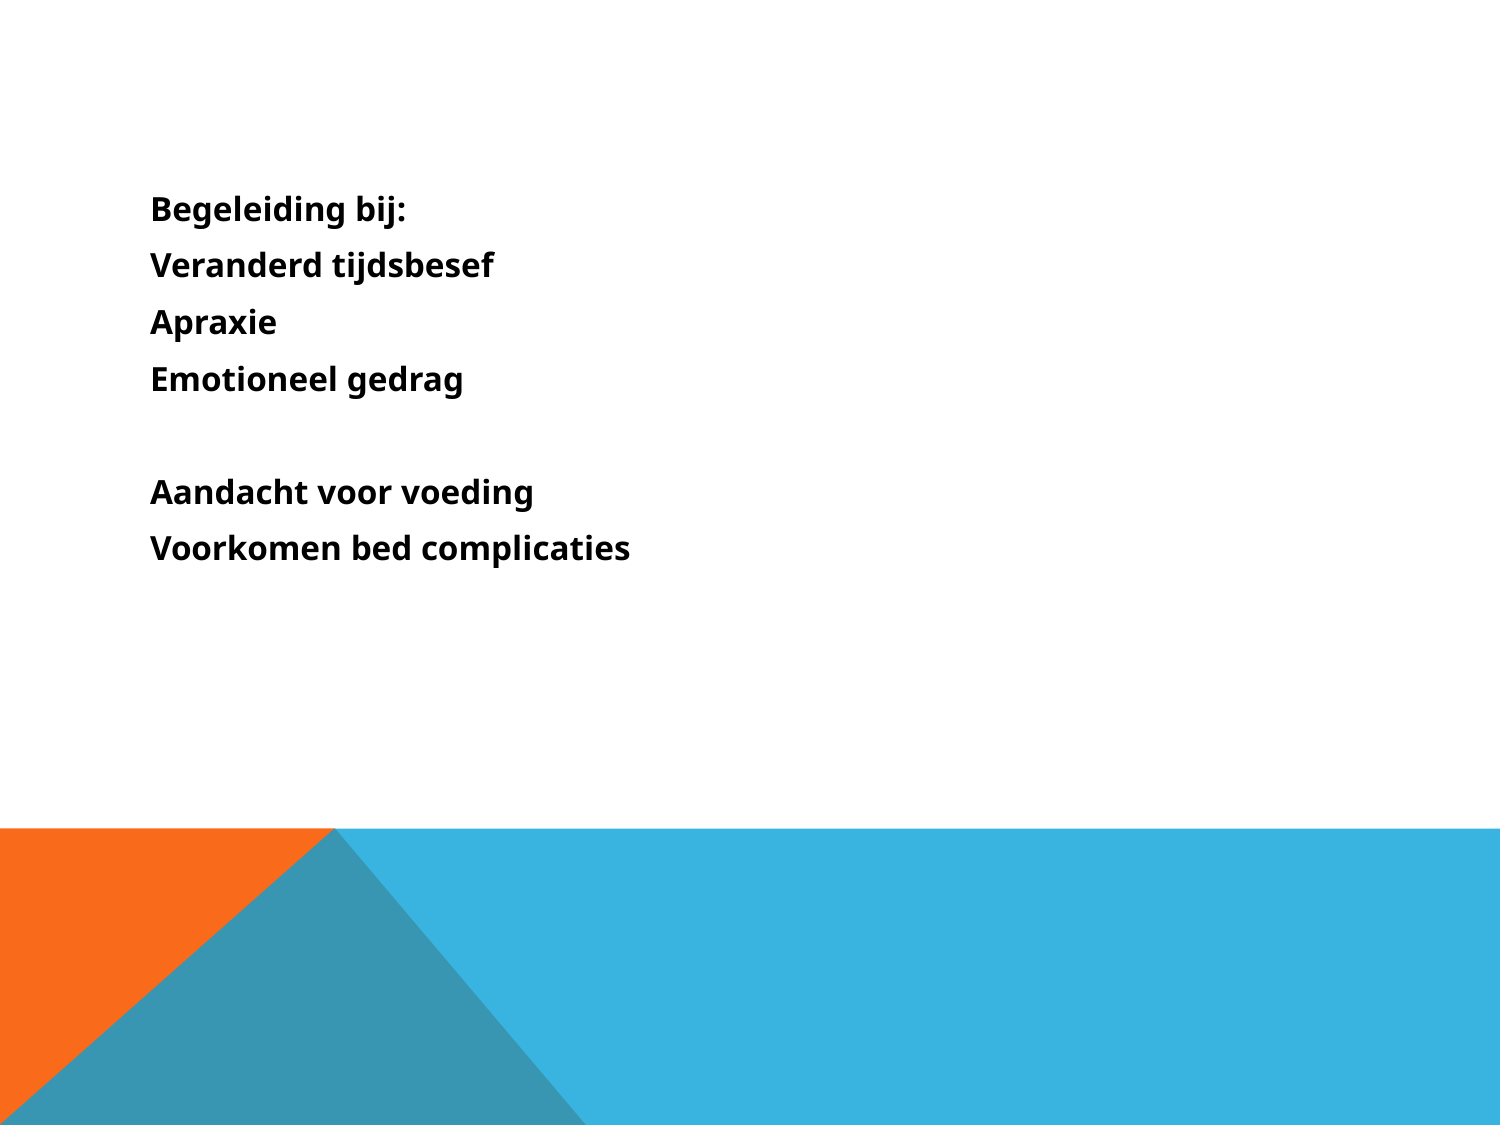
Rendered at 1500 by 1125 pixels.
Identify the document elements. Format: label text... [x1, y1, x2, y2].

list Begeleiding bij: Veranderd tijdsbesef Apraxie Emotioneel gedrag Aandacht voor voeding Voorkomen bed complicaties [135, 180, 1369, 768]
